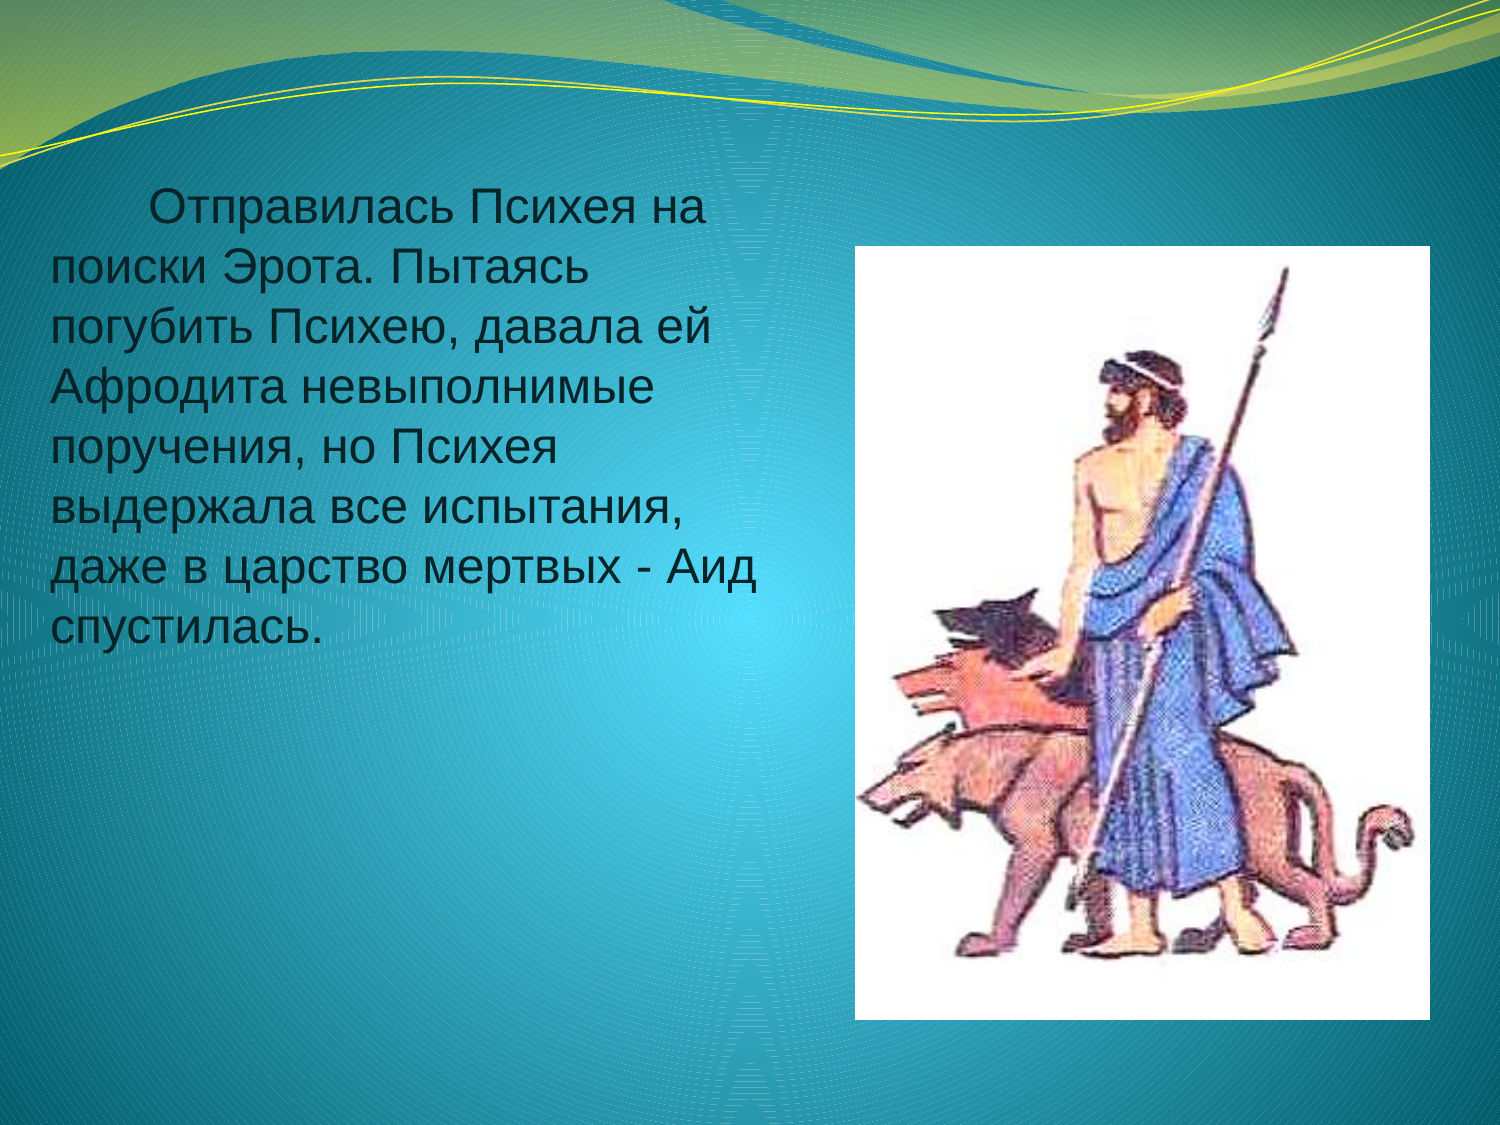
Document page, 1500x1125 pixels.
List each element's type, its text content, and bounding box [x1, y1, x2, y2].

picture [855, 245, 1430, 1020]
text_box Отправилась Психея на поиски Эрота. Пытаясь погубить Психею, давала ей Афродита невыполнимые поручения, но Психея выдержала все испытания, даже в царство мертвых - Аид спустилась. [35, 166, 797, 662]
